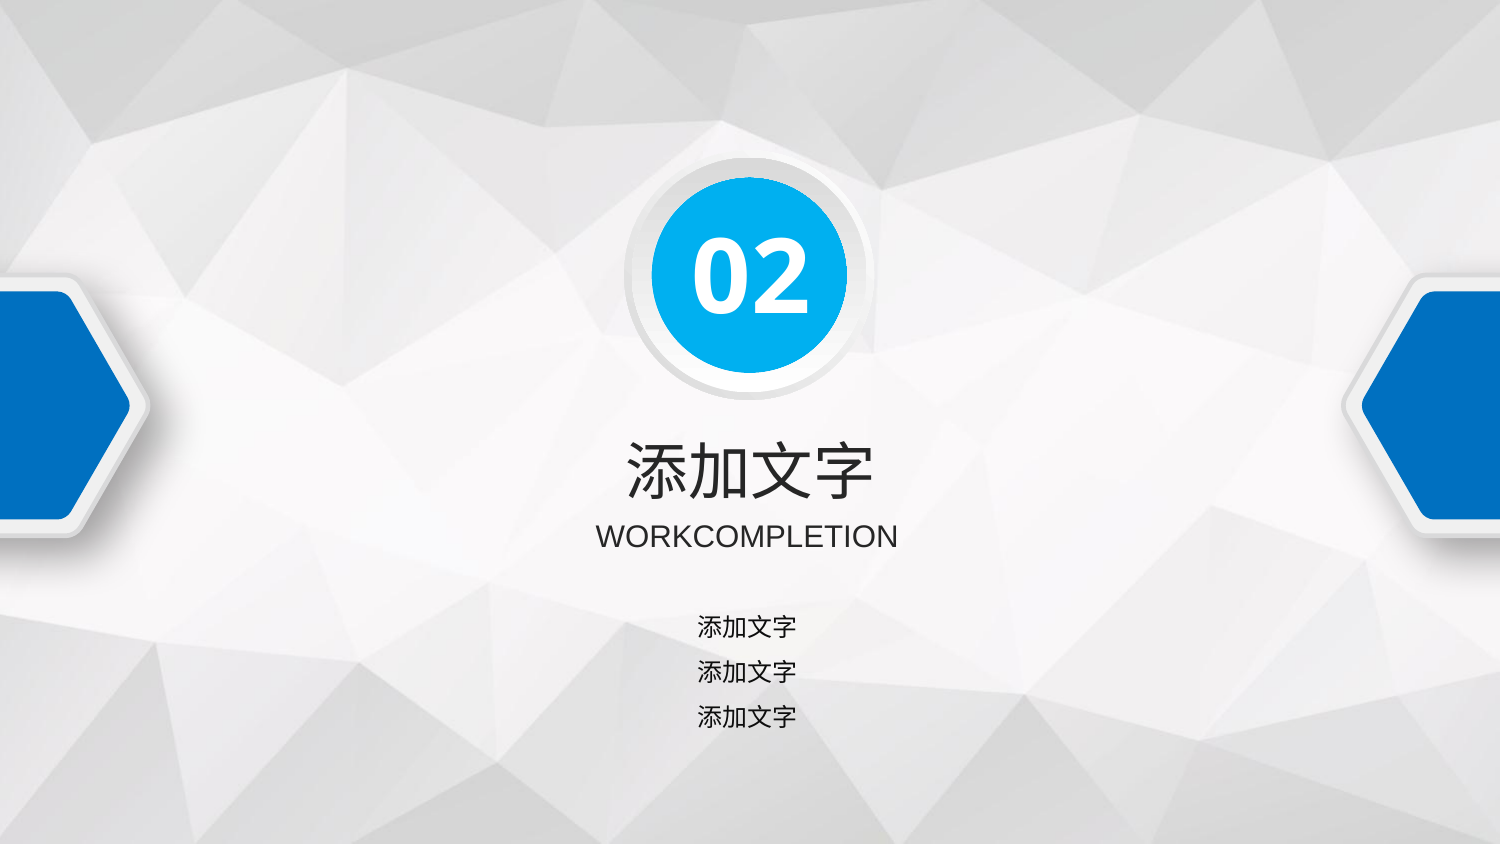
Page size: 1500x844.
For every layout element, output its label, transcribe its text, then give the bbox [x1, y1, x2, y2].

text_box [0, 274, 150, 537]
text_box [1342, 274, 1500, 537]
text_box 添加文字 [503, 421, 998, 503]
text_box 添加文字 添加文字 添加文字 [501, 589, 994, 739]
text_box WORKCOMPLETION [496, 503, 998, 566]
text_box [619, 149, 883, 401]
picture [0, 0, 1500, 844]
